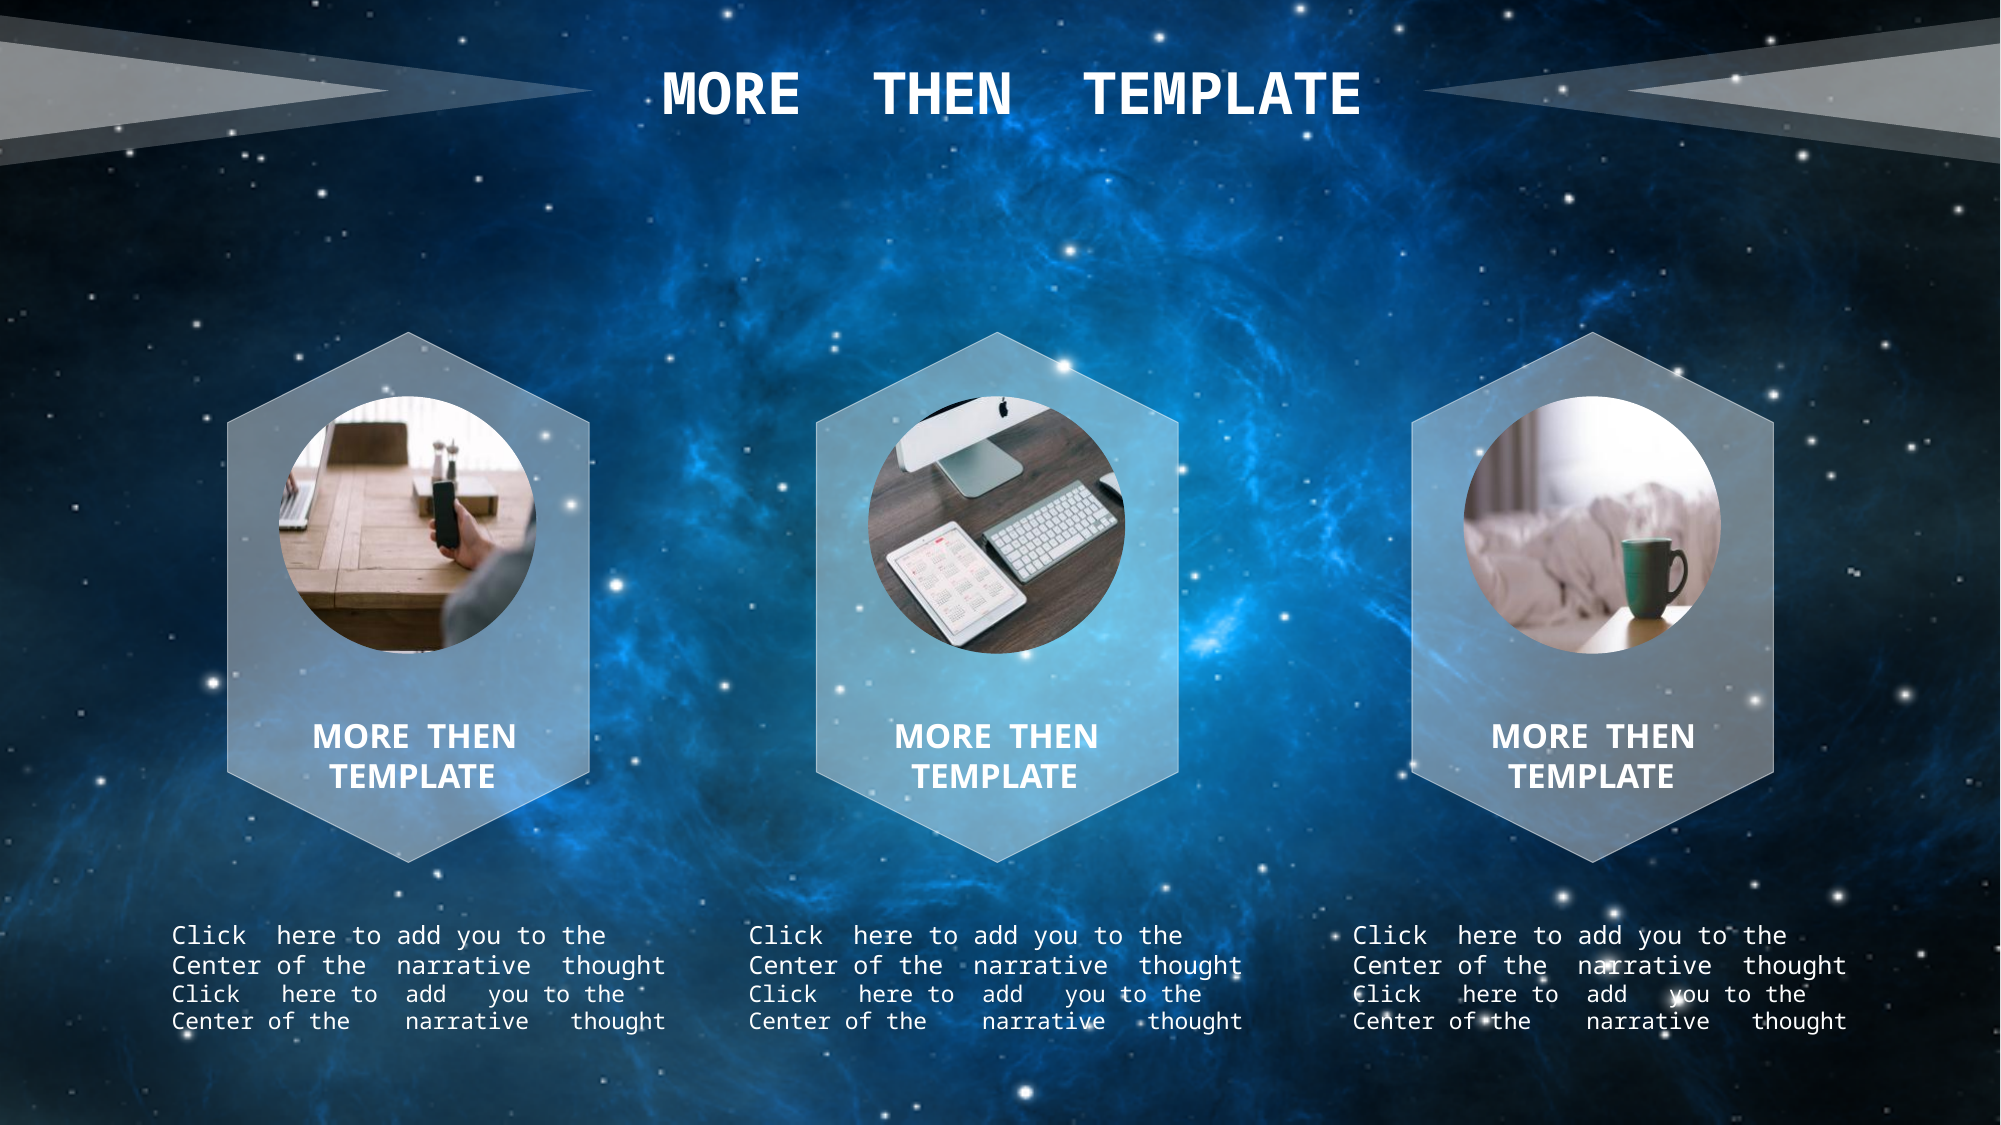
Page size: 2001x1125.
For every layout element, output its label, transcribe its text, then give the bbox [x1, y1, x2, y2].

text_box [1412, 332, 1774, 862]
text_box Click here to add you to the Center of the narrative thought Click here to add you to the Center of the narrative thought [1337, 862, 1863, 1070]
text_box [1463, 396, 1721, 654]
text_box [1422, 14, 2000, 167]
text_box [279, 396, 537, 654]
text_box MORE THEN TEMPLATE [296, 708, 542, 803]
text_box [868, 396, 1126, 654]
text_box MORE THEN TEMPLATE [878, 708, 1124, 803]
text_box [227, 332, 590, 862]
text_box Click here to add you to the Center of the narrative thought Click here to add you to the Center of the narrative thought [156, 862, 682, 1070]
text_box MORE THEN TEMPLATE [618, 40, 1378, 136]
text_box [816, 332, 1179, 862]
text_box Click here to add you to the Center of the narrative thought Click here to add you to the Center of the narrative thought [733, 862, 1259, 1070]
picture [0, 0, 2001, 1125]
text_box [0, 14, 594, 167]
text_box MORE THEN TEMPLATE [1475, 708, 1721, 803]
